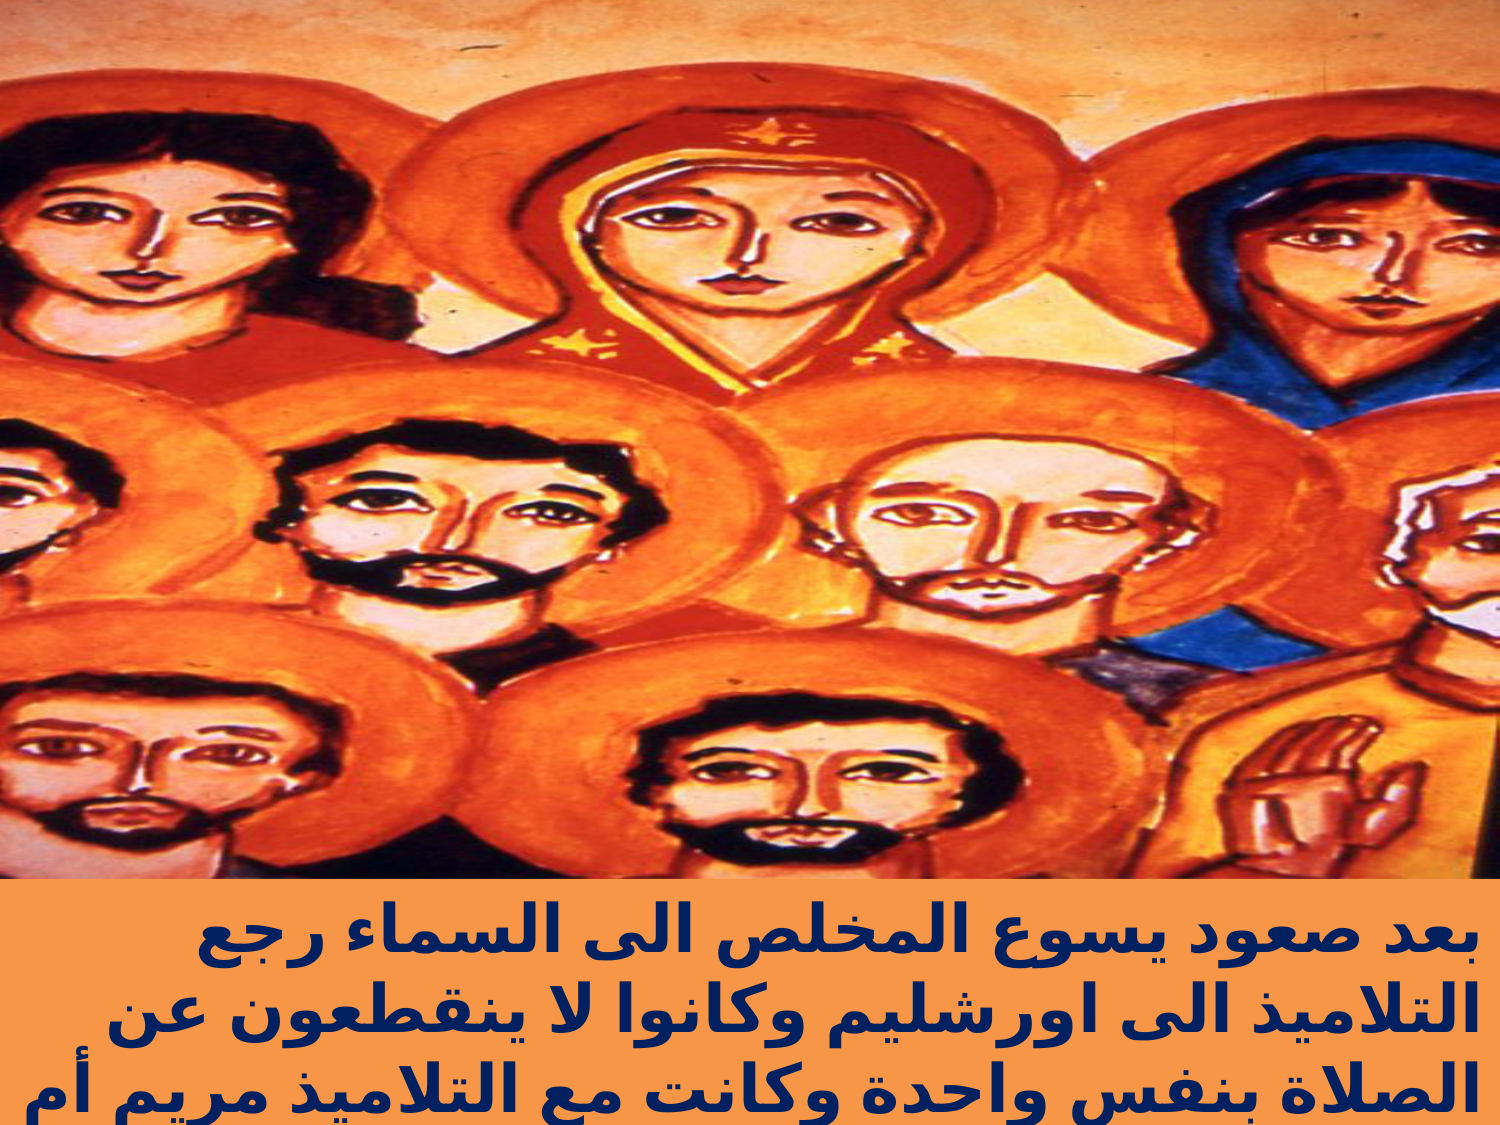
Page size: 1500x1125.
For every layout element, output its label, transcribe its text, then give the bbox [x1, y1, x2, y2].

picture [0, 0, 1500, 880]
text_box بعد صعود يسوع المخلص الى السماء رجع التلاميذ الى اورشليم وكانوا لا ينقطعون عن الصلاة بنفس واحدة وكانت مع التلاميذ مريم أم يسوع وباقي النساء. [0, 886, 1500, 1125]
